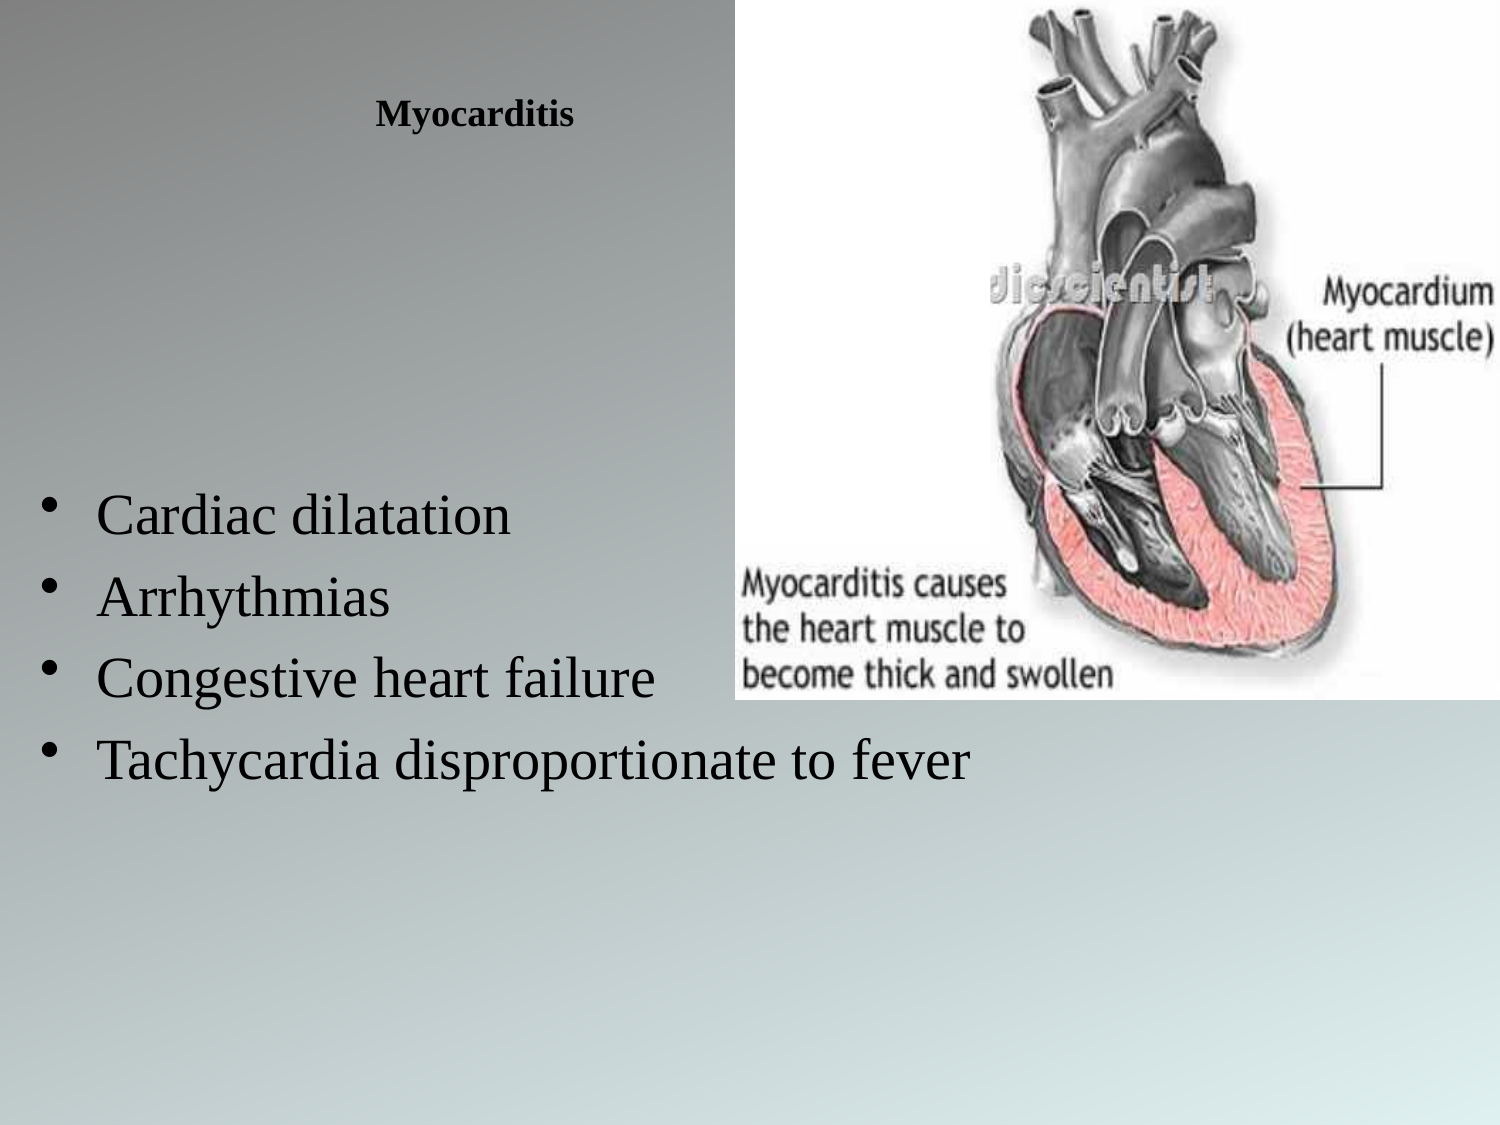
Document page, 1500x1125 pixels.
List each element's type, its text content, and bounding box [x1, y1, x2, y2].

picture [734, 0, 1500, 701]
list Cardiac dilatation Arrhythmias Congestive heart failure Tachycardia disproportionate to fever [24, 468, 1477, 1088]
title Myocarditis [0, 37, 729, 143]
